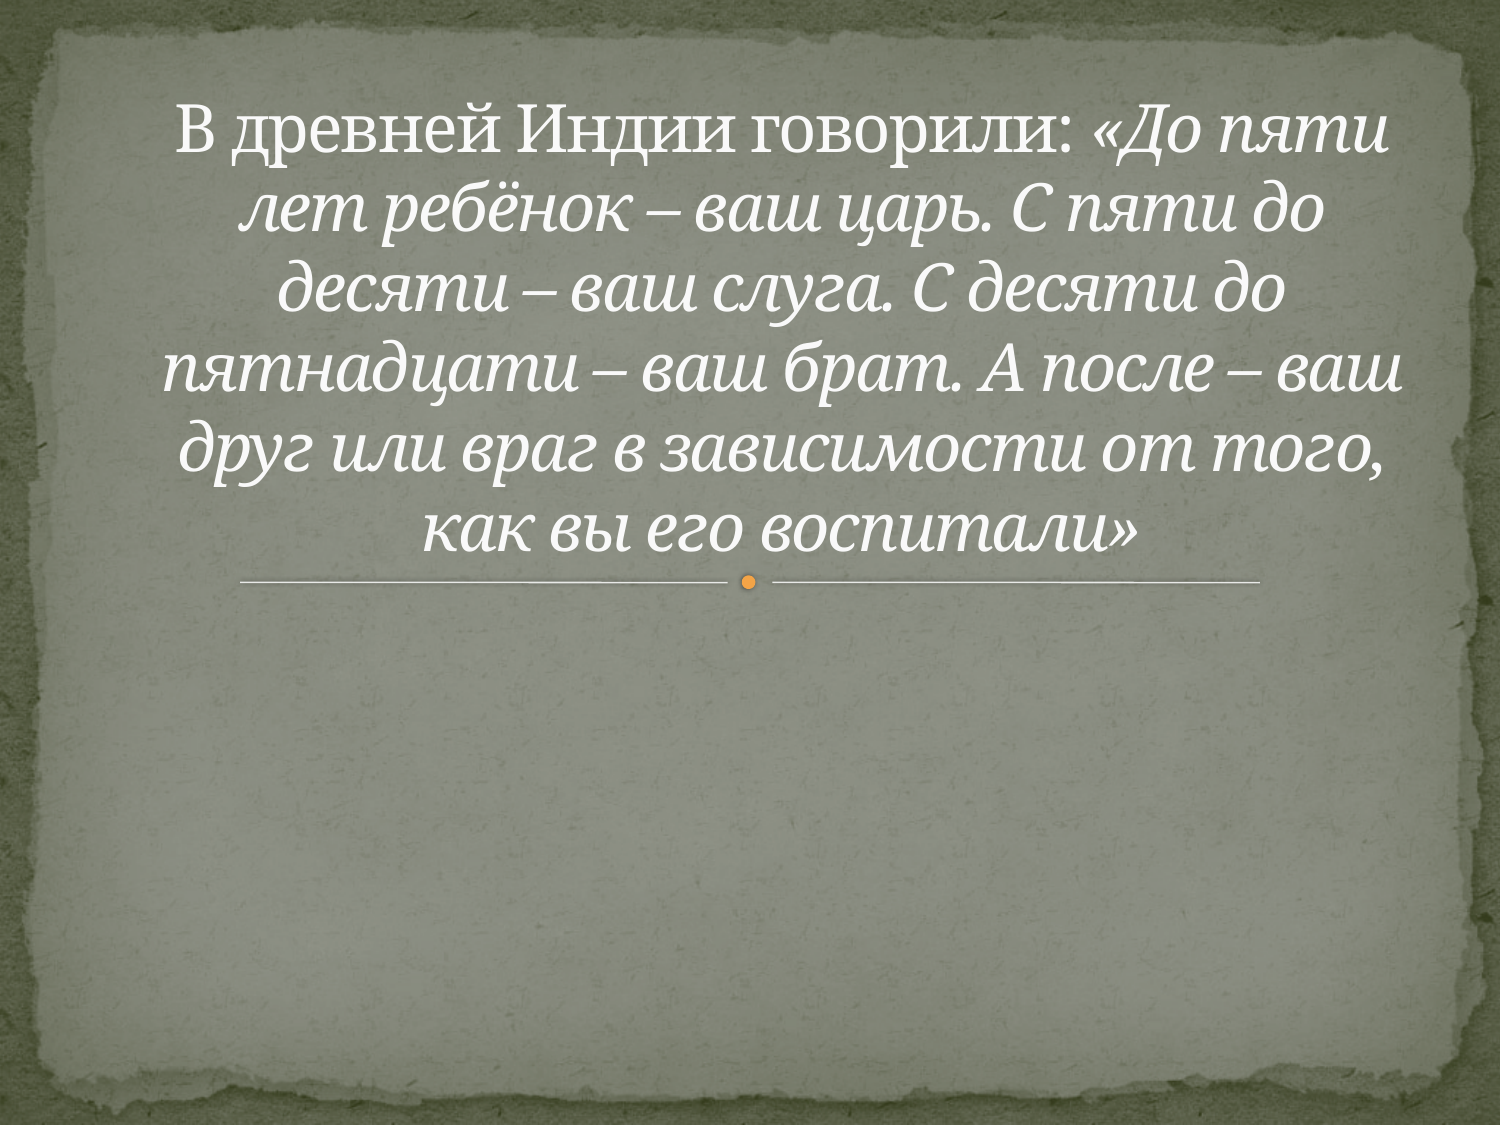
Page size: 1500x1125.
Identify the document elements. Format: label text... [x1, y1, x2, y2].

title В древней Индии говорили: «До пяти лет ребёнок – ваш царь. С пяти до десяти – ваш слуга. С десяти до пятнадцати – ваш брат. А после – ваш друг или враг в зависимости от того, как вы его воспитали» [100, 0, 1463, 693]
